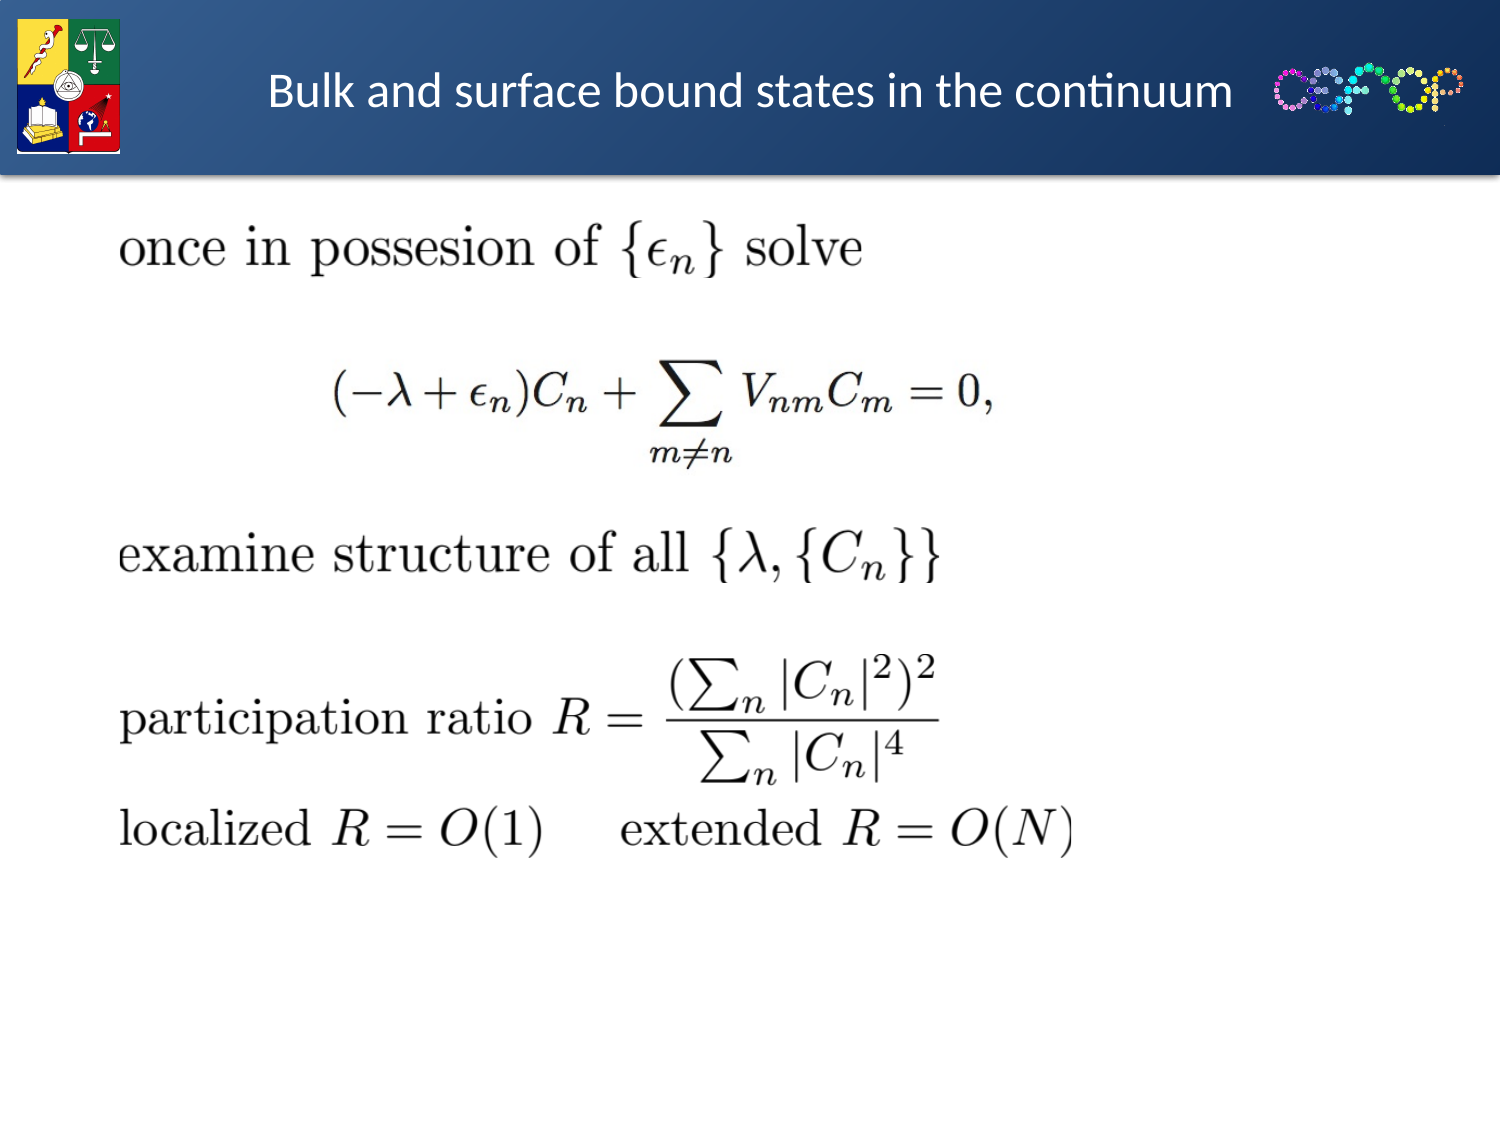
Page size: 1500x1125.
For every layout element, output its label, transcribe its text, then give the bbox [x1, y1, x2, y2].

picture [17, 18, 140, 160]
picture [119, 654, 1072, 859]
picture [1237, 24, 1500, 166]
text_box Bulk and surface bound states in the continuum [0, 0, 1500, 176]
picture [119, 219, 862, 278]
picture [297, 324, 1037, 479]
picture [119, 526, 940, 584]
